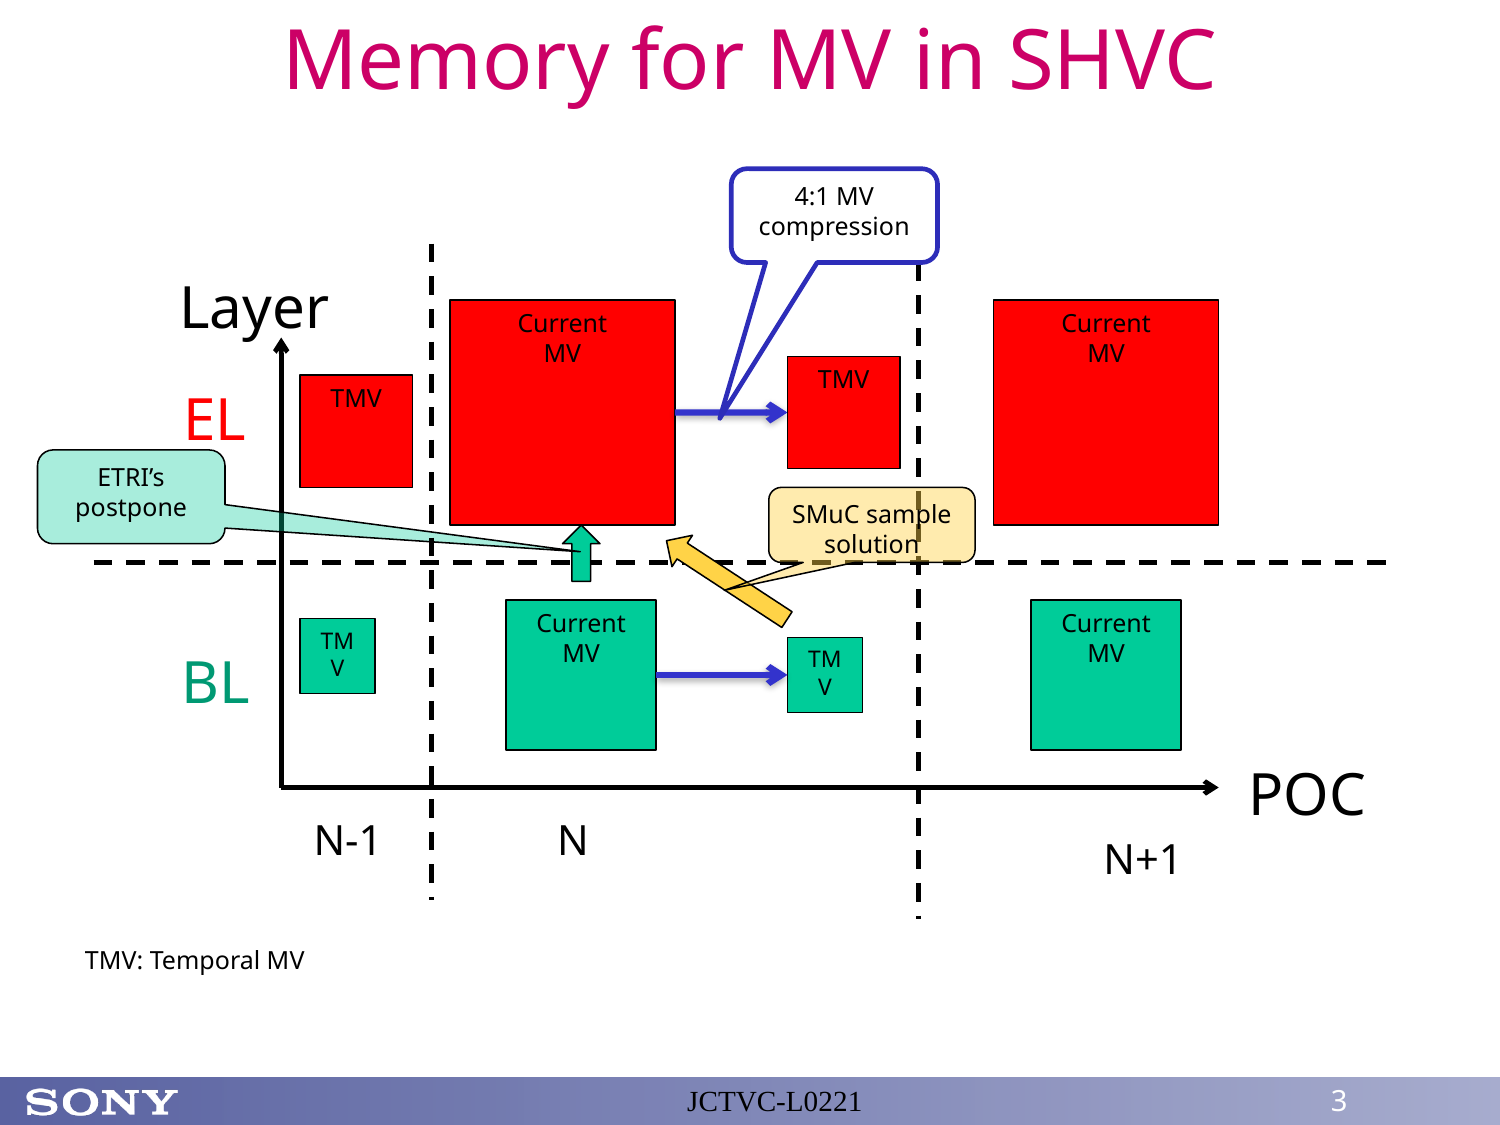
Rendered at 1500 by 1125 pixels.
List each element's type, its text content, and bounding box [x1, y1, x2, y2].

slide_number 3 [1049, 1074, 1363, 1125]
title Memory for MV in SHVC [112, 0, 1388, 115]
footer JCTVC-L0221 [537, 1074, 1013, 1125]
picture [26, 1088, 178, 1116]
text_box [37, 168, 1388, 984]
